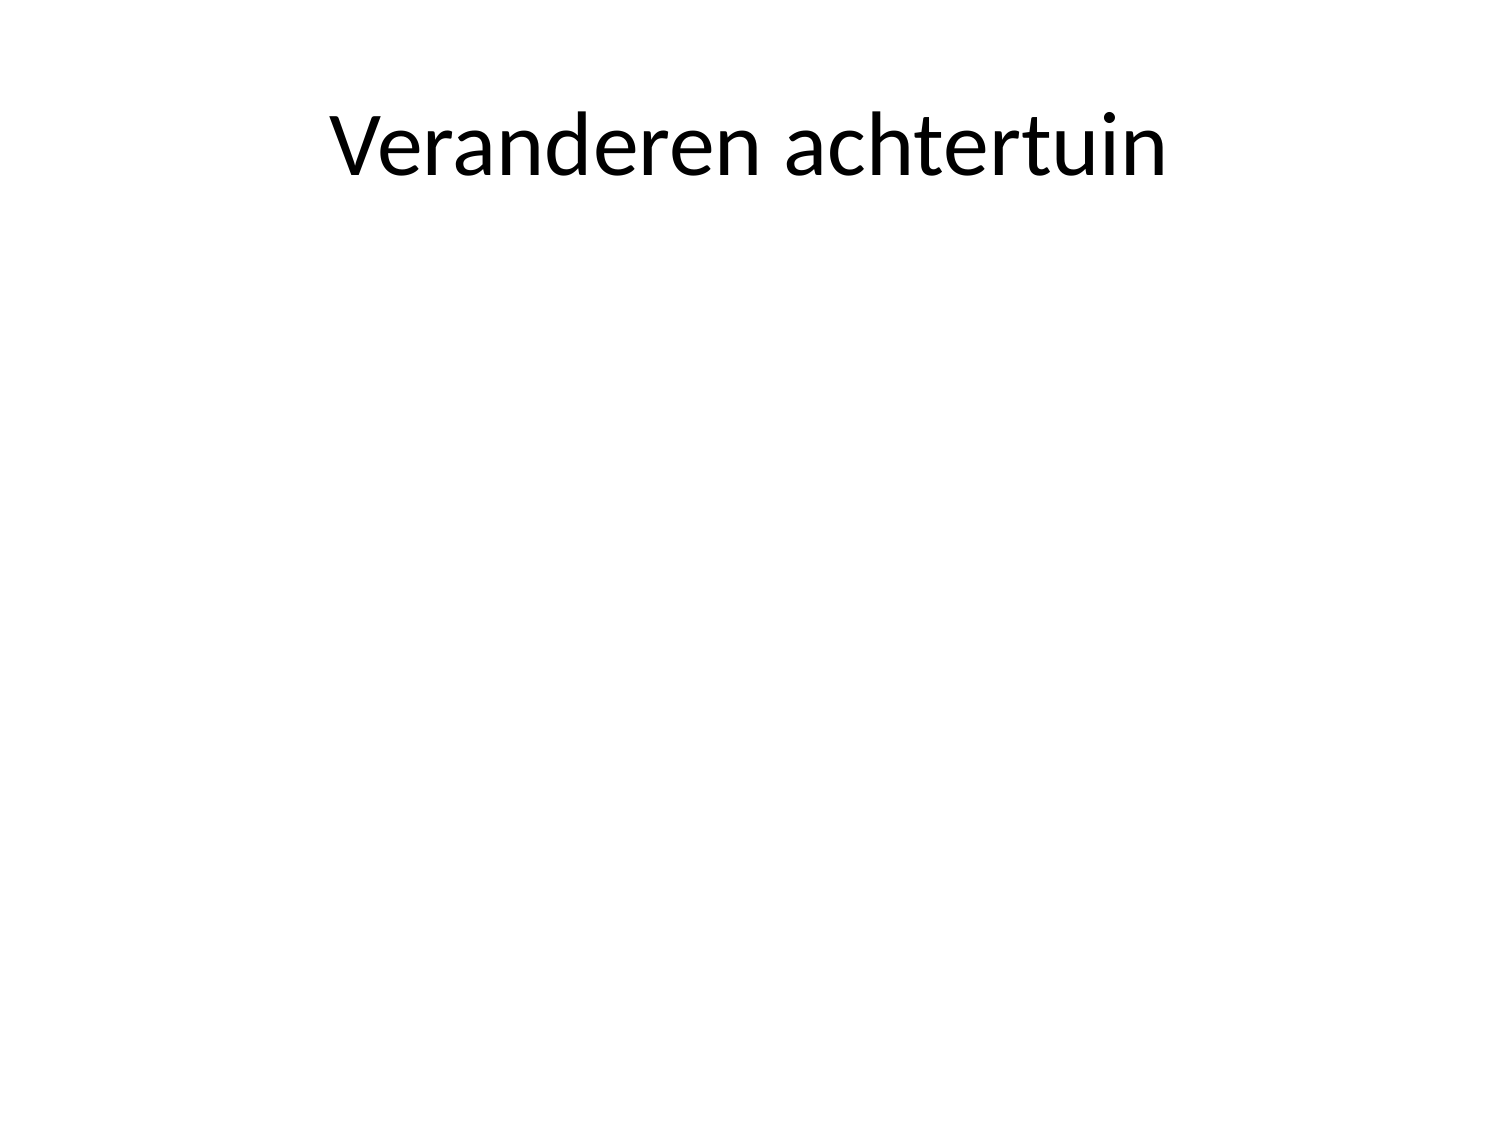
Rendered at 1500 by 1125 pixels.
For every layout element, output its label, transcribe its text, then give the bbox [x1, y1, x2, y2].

title Veranderen achtertuin [75, 45, 1425, 233]
